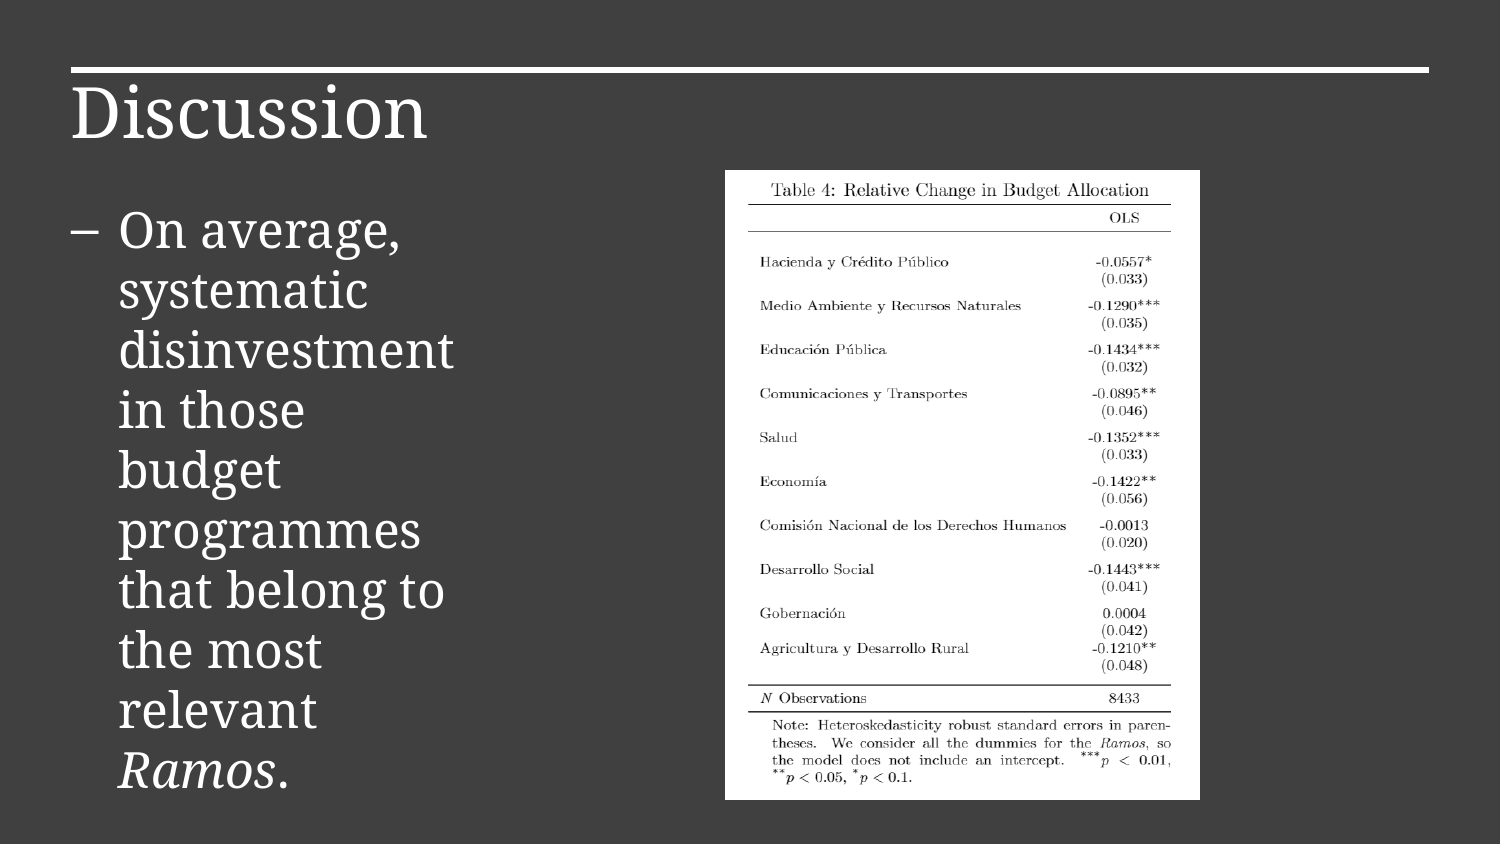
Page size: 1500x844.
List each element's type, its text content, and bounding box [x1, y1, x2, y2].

list Discussion [70, 67, 1430, 183]
list On average, systematic disinvestment in those budget programmes that belong to the most relevant Ramos. [70, 198, 480, 720]
picture [725, 170, 1200, 800]
